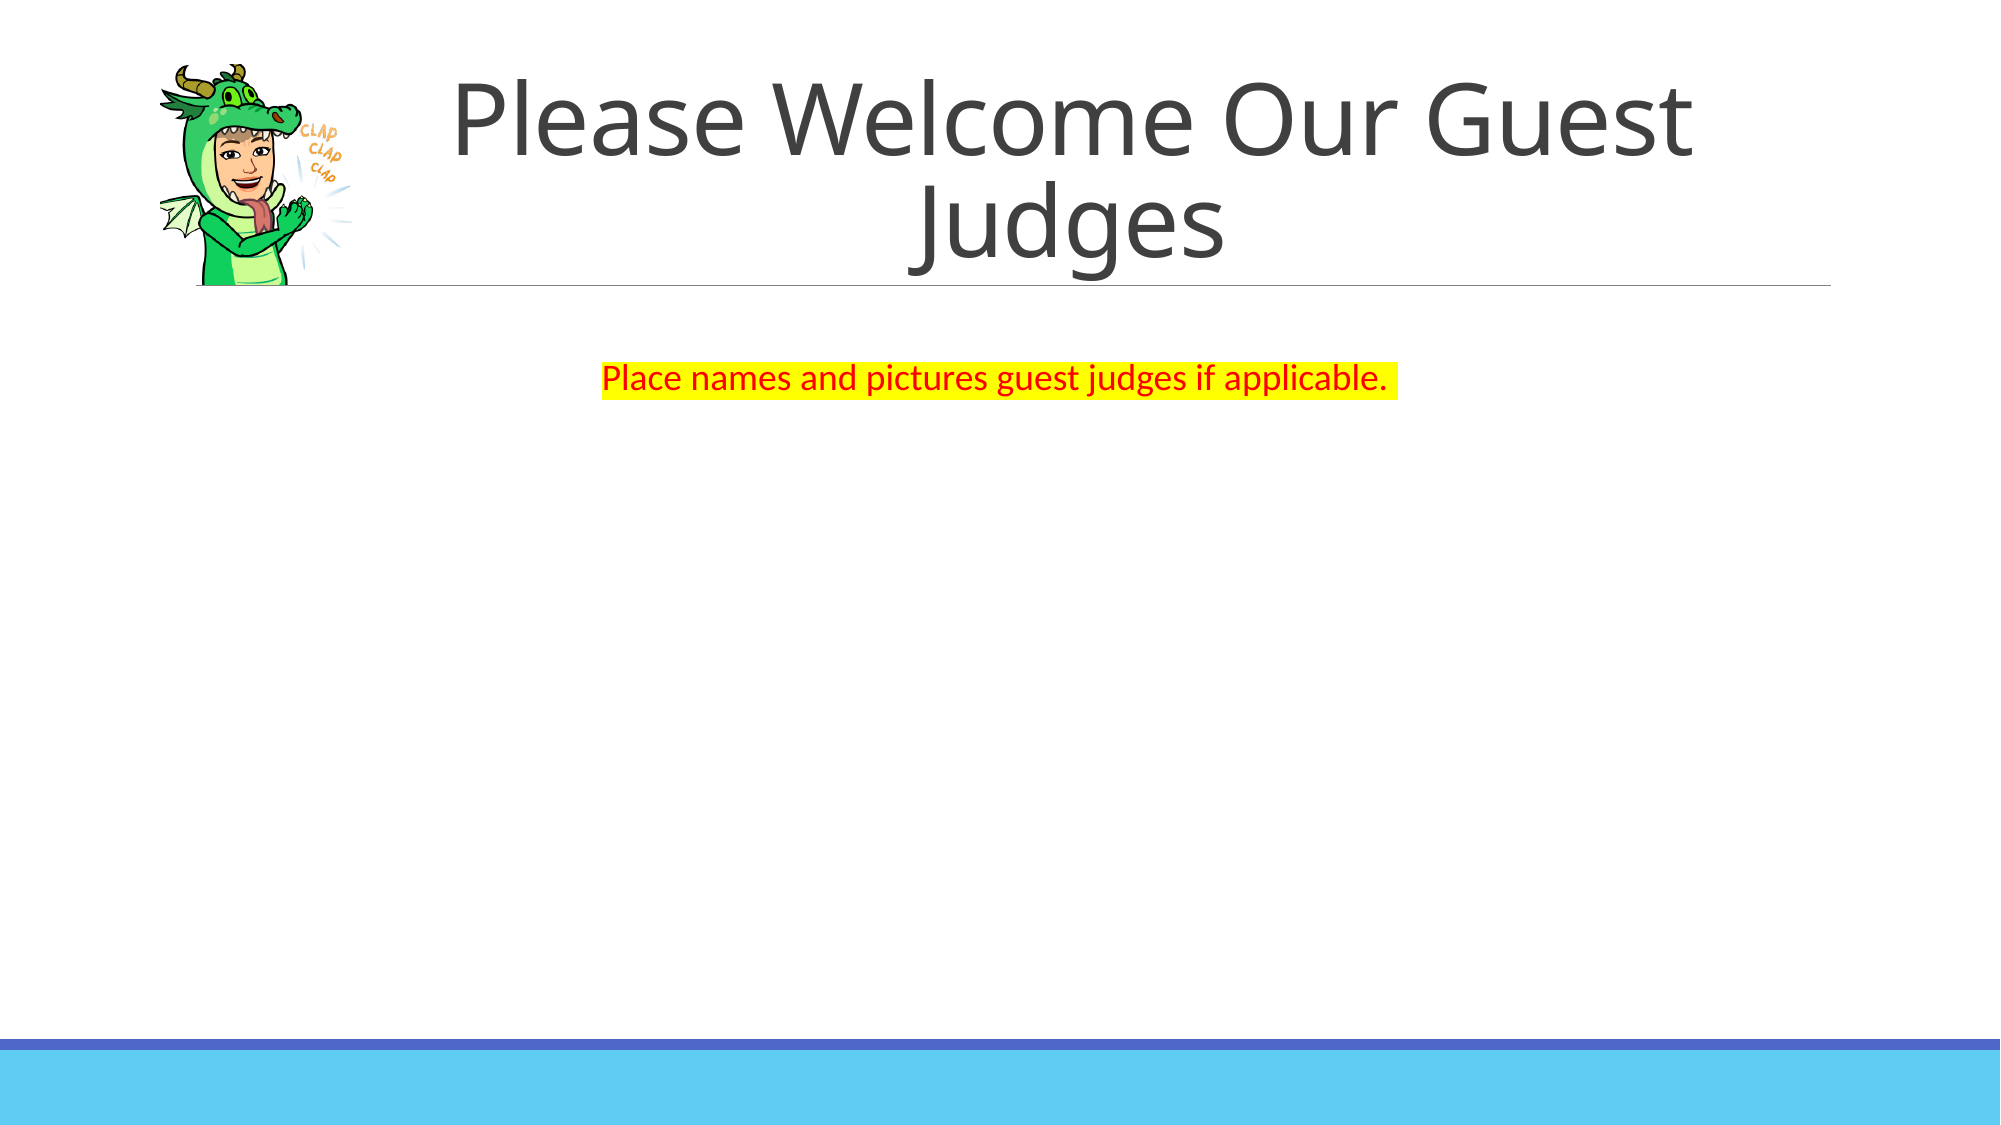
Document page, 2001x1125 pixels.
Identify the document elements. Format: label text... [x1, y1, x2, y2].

title Please Welcome Our Guest Judges [313, 47, 1830, 285]
picture [160, 64, 382, 286]
text_box Place names and pictures guest judges if applicable. [587, 345, 1413, 406]
